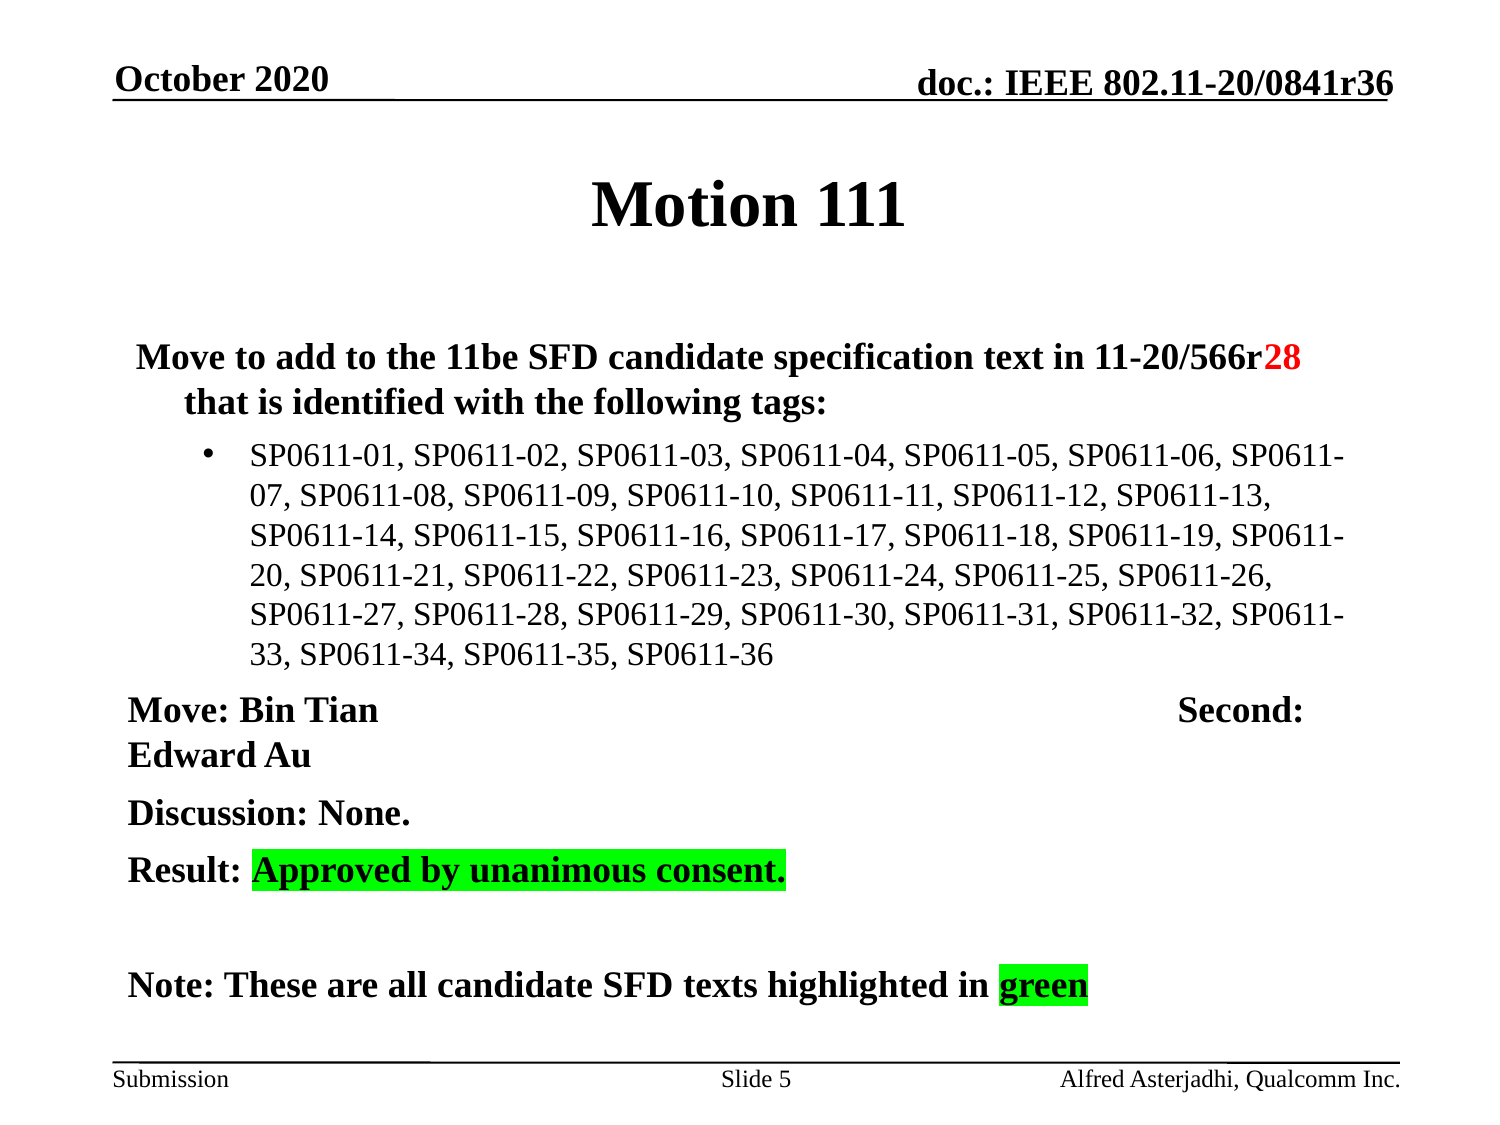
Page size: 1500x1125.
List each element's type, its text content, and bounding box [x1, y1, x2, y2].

list Move to add to the 11be SFD candidate specification text in 11-20/566r28 that is identified with the following tags: SP0611-01, SP0611-02, SP0611-03, SP0611-04, SP0611-05, SP0611-06, SP0611-07, SP0611-08, SP0611-09, SP0611-10, SP0611-11, SP0611-12, SP0611-13, SP0611-14, SP0611-15, SP0611-16, SP0611-17, SP0611-18, SP0611-19, SP0611-20, SP0611-21, SP0611-22, SP0611-23, SP0611-24, SP0611-25, SP0611-26, SP0611-27, SP0611-28, SP0611-29, SP0611-30, SP0611-31, SP0611-32, SP0611-33, SP0611-34, SP0611-35, SP0611-36 Move: Bin Tian Second: Edward Au Discussion: None. Result: Approved by unanimous consent. Note: These are all candidate SFD texts highlighted in green [112, 324, 1388, 1000]
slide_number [114, 54, 423, 100]
footer Alfred Asterjadhi, Qualcomm Inc. [878, 1061, 1402, 1093]
slide_number Slide 5 [712, 1061, 800, 1123]
title Motion 111 [112, 112, 1388, 288]
